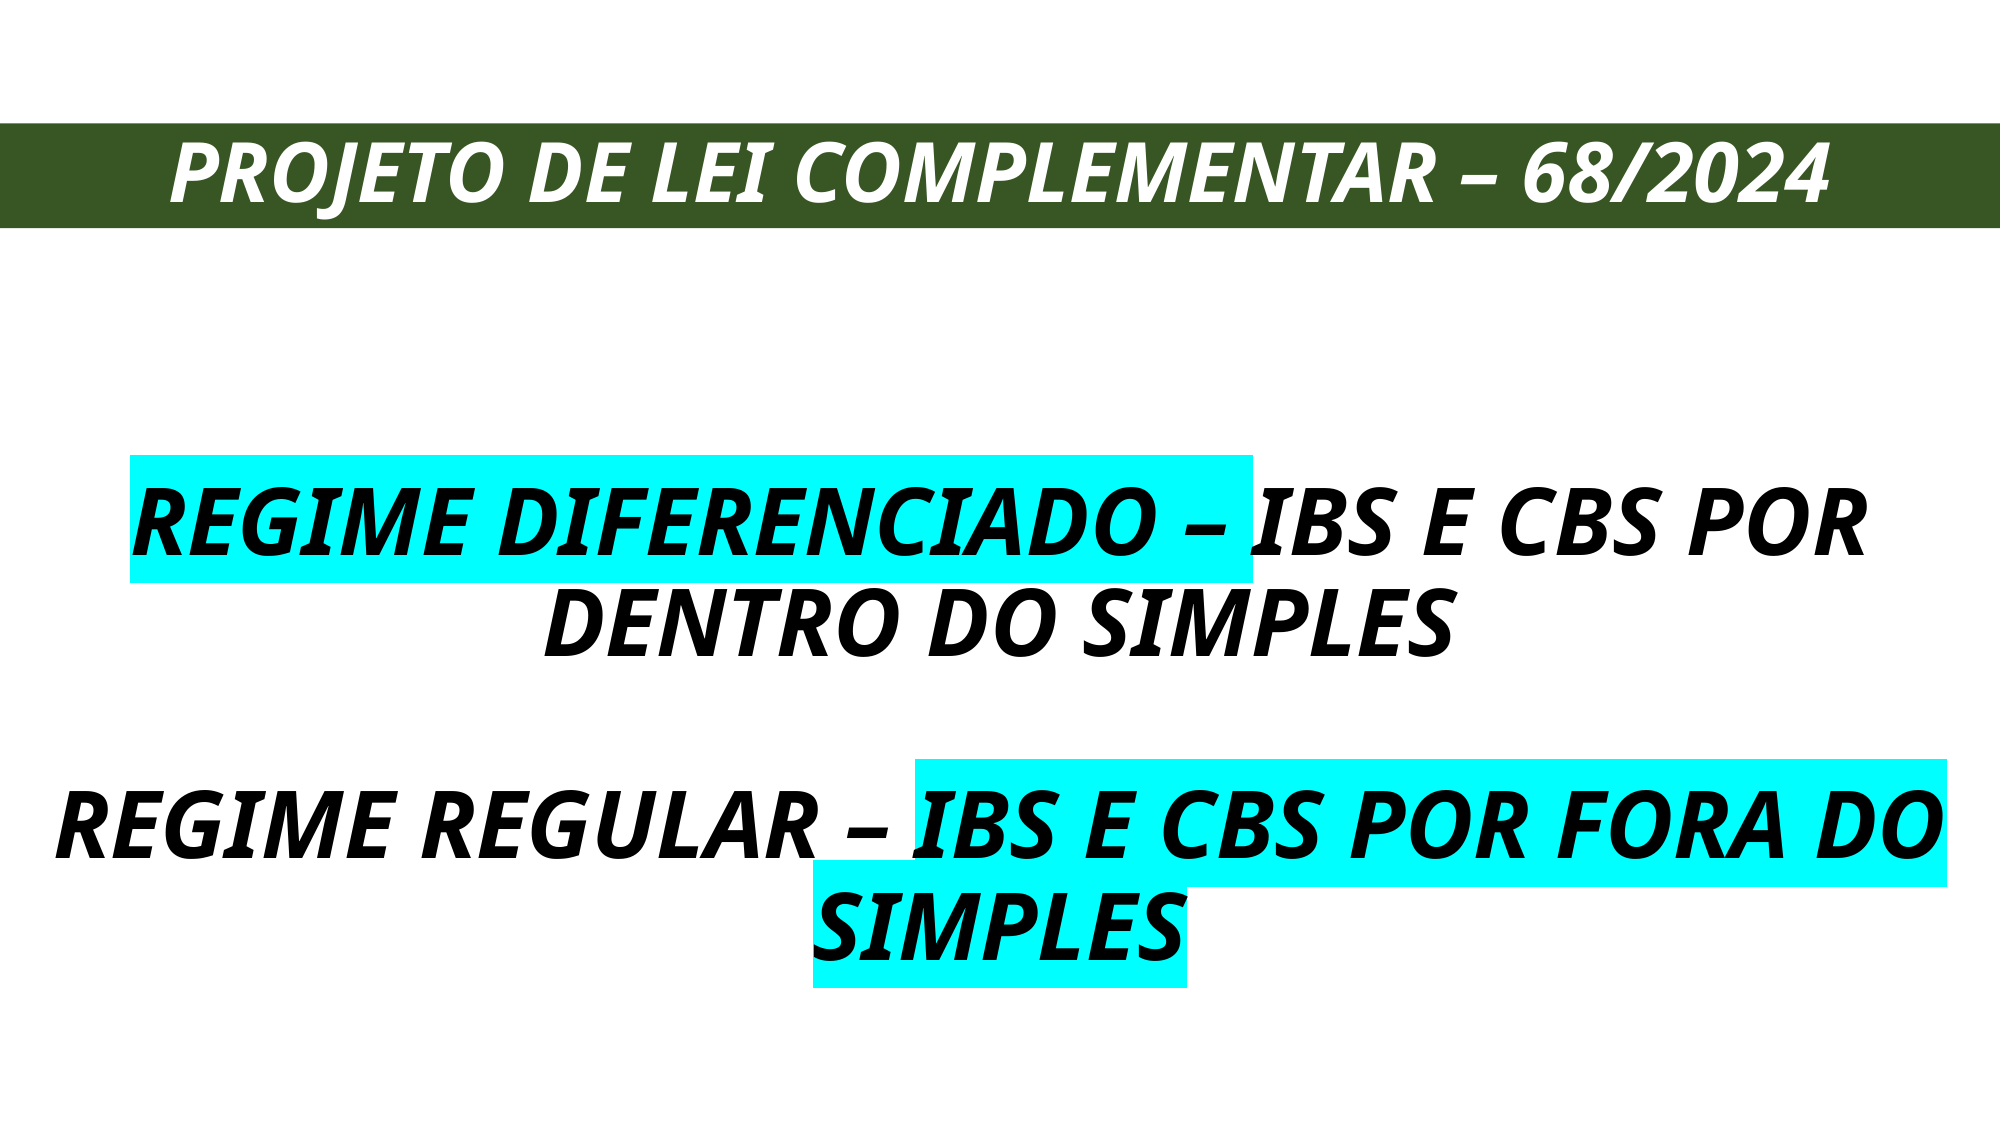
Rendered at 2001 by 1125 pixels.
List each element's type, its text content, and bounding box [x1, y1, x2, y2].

text_box REGIME DIFERENCIADO – IBS E CBS POR DENTRO DO SIMPLES REGIME REGULAR – IBS E CBS POR FORA DO SIMPLES [0, 466, 2000, 1118]
text_box PROJETO DE LEI COMPLEMENTAR – 68/2024 [0, 123, 2000, 229]
text_box [999, 562, 1050, 613]
